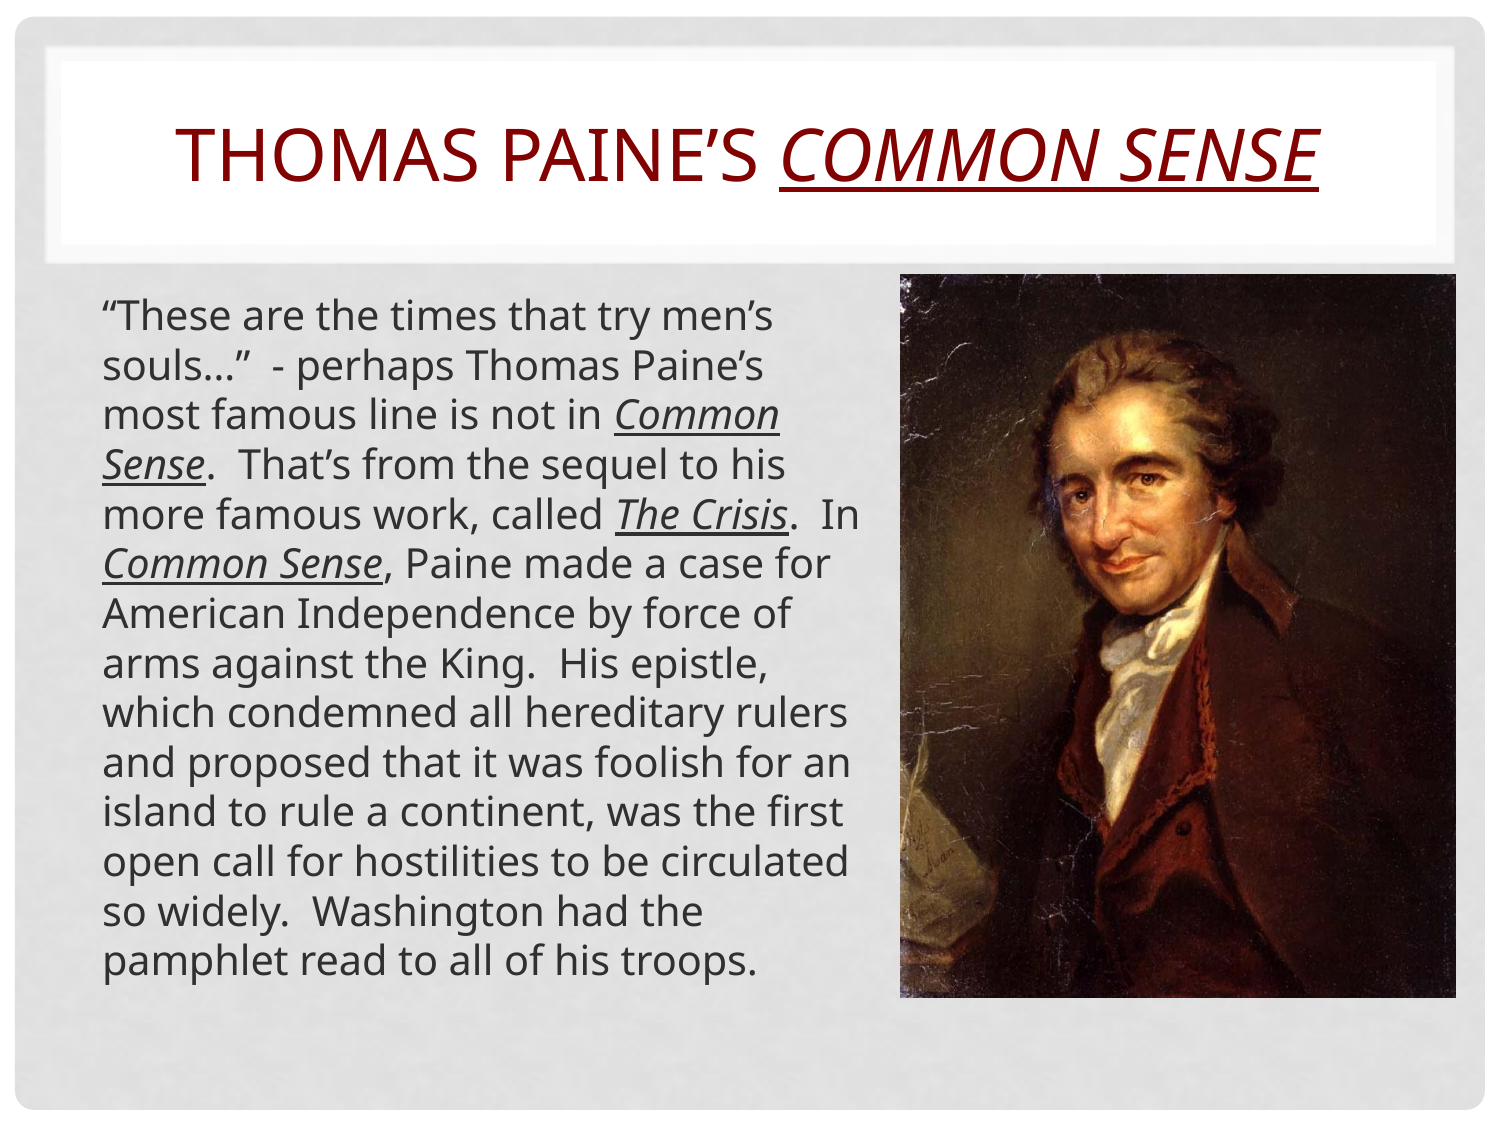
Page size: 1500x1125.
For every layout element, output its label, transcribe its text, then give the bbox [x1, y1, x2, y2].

title Thomas Paine’s Common Sense [69, 66, 1425, 238]
list “These are the times that try men’s souls…” - perhaps Thomas Paine’s most famous line is not in Common Sense. That’s from the sequel to his more famous work, called The Crisis. In Common Sense, Paine made a case for American Independence by force of arms against the King. His epistle, which condemned all hereditary rulers and proposed that it was foolish for an island to rule a continent, was the first open call for hostilities to be circulated so widely. Washington had the pamphlet read to all of his troops. [69, 281, 888, 1005]
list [899, 274, 1457, 999]
